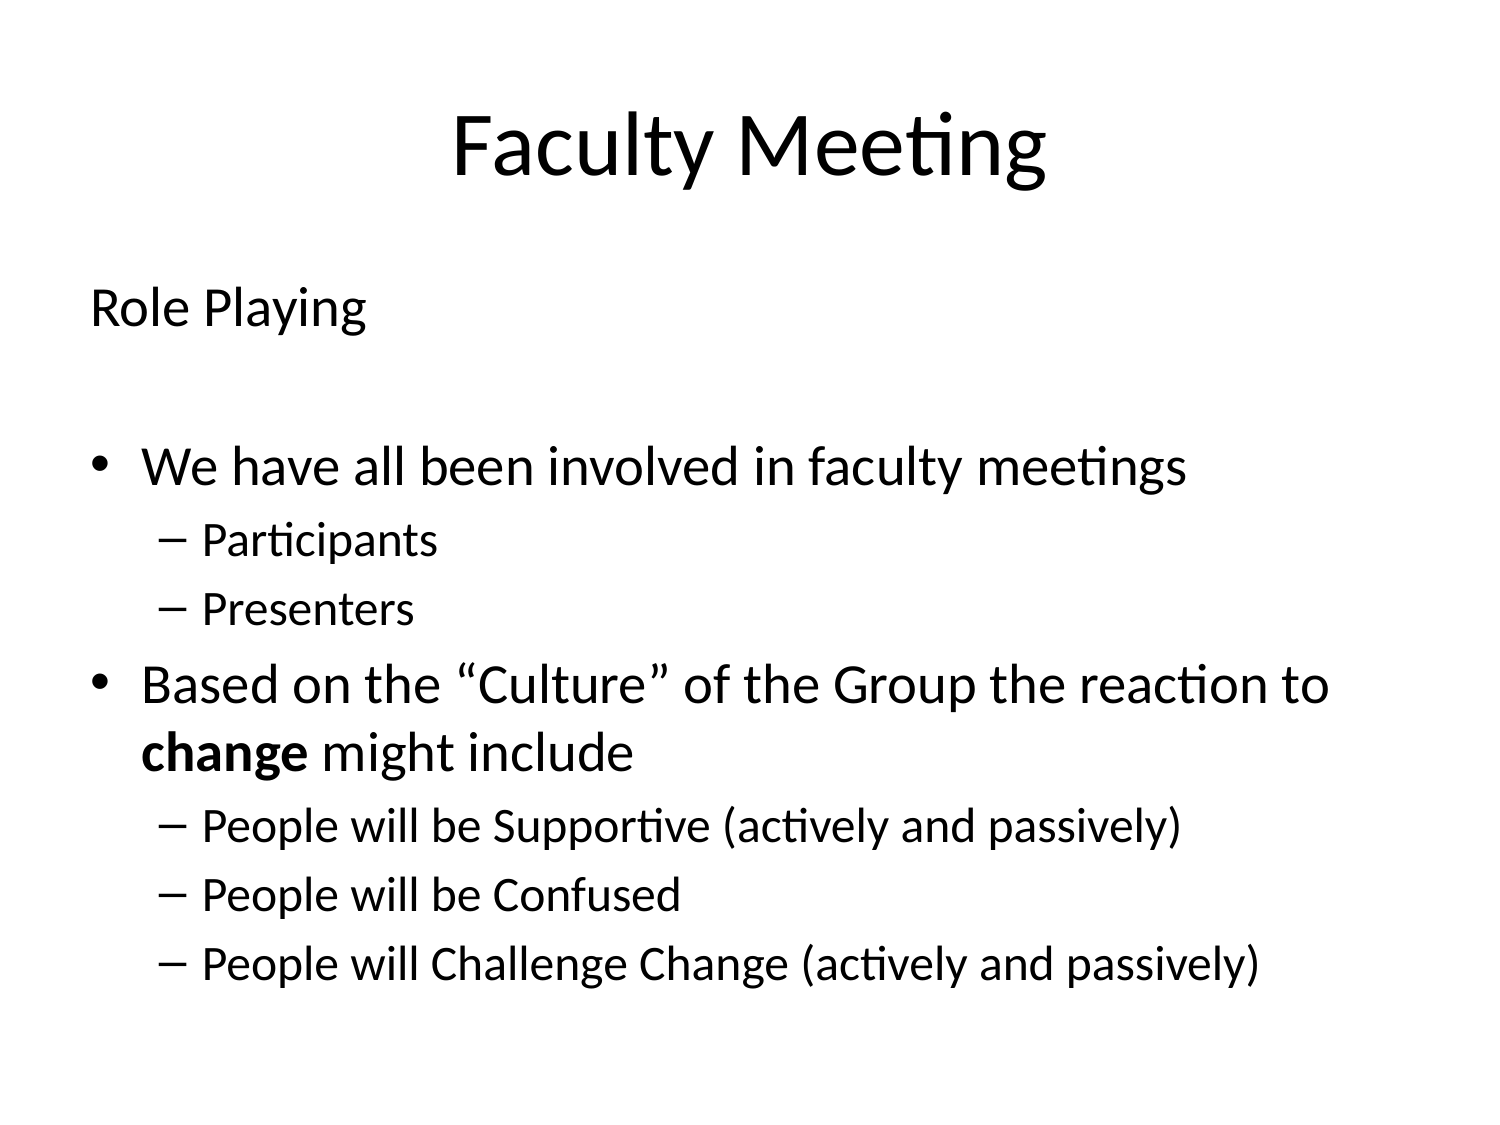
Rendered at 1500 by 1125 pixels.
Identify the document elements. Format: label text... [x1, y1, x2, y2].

list Role Playing We have all been involved in faculty meetings Participants Presenters Based on the “Culture” of the Group the reaction to change might include People will be Supportive (actively and passively) People will be Confused People will Challenge Change (actively and passively) [75, 262, 1425, 1005]
title Faculty Meeting [75, 45, 1425, 233]
